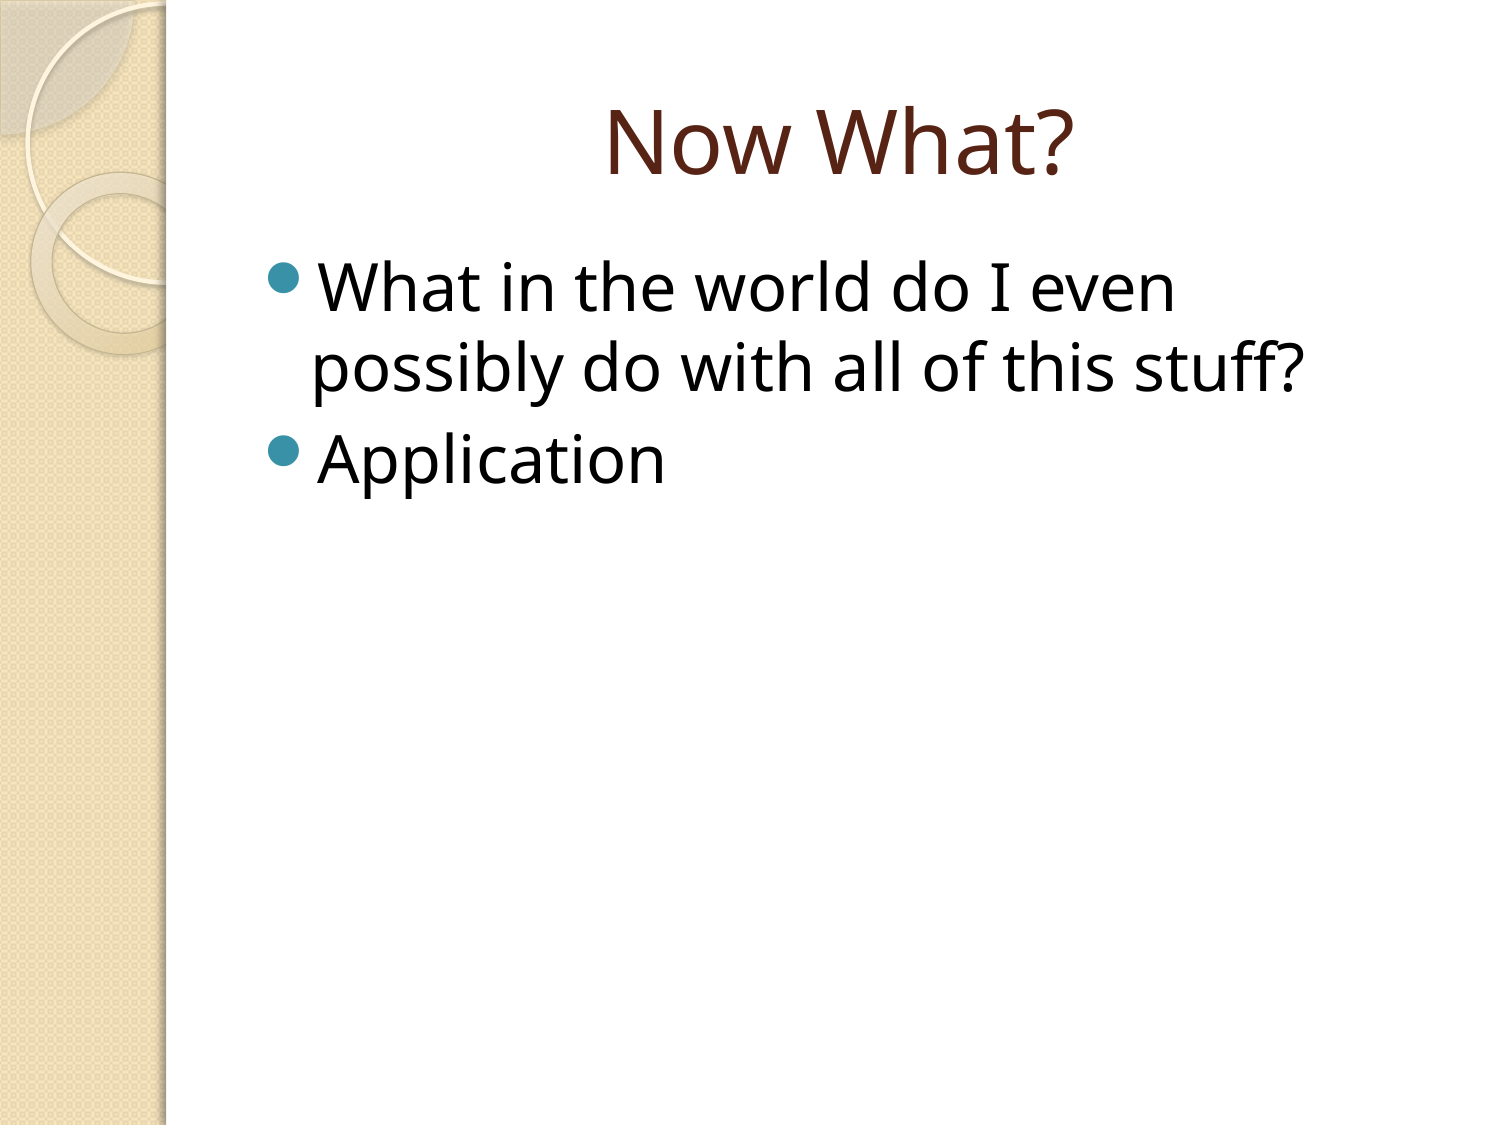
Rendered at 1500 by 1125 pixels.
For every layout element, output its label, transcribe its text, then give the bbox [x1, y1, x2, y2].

list What in the world do I even possibly do with all of this stuff? Application [235, 237, 1466, 1025]
title Now What? [235, 45, 1466, 233]
